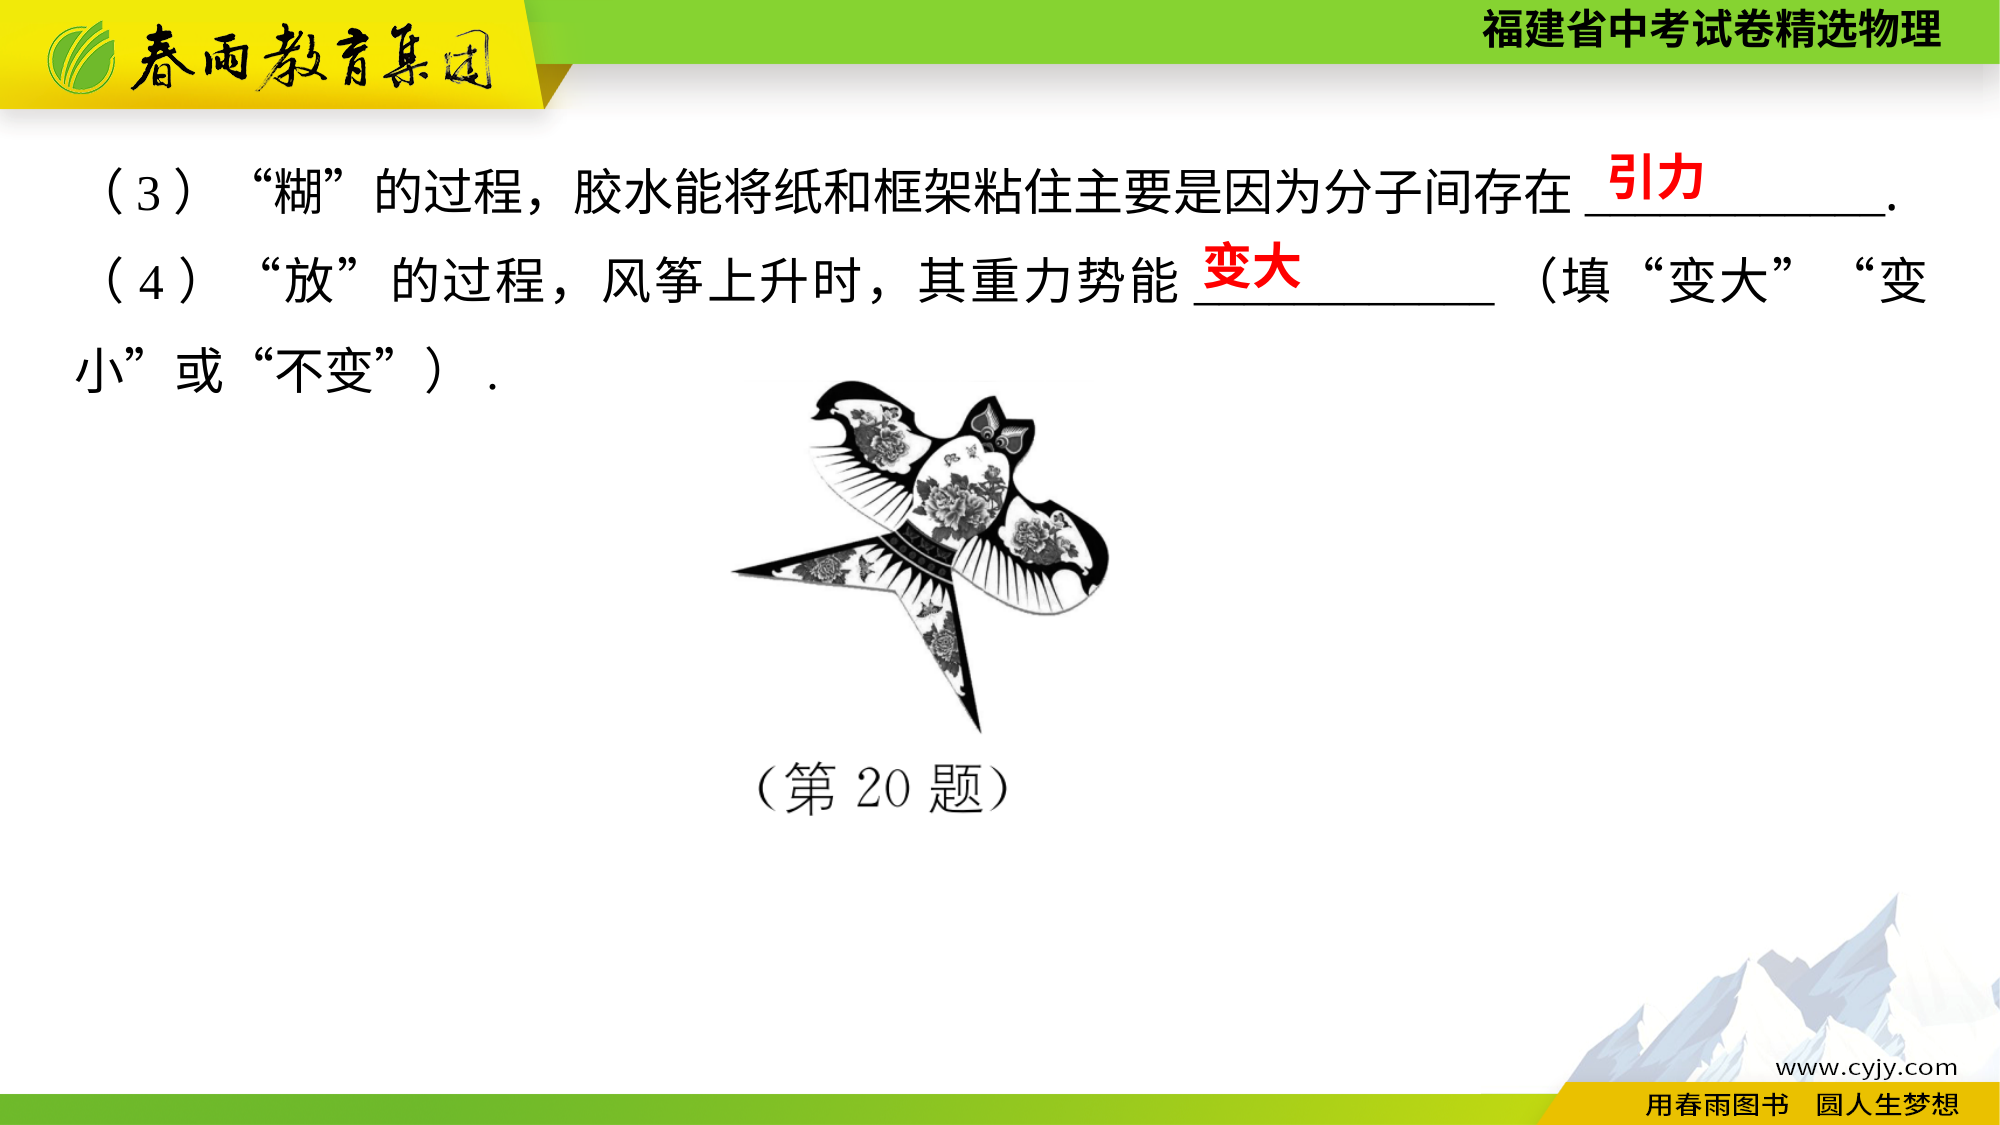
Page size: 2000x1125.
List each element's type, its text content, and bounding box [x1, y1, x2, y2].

list （3）“糊”的过程，胶水能将纸和框架粘住主要是因为分子间存在____________. （4）“放”的过程，风筝上升时，其重力势能____________（填“变大”“变小”或“不变”）. [59, 122, 1944, 411]
picture [0, 0, 2000, 1125]
text_box 变大 [1188, 226, 1318, 302]
text_box 引力 [1591, 138, 1722, 214]
